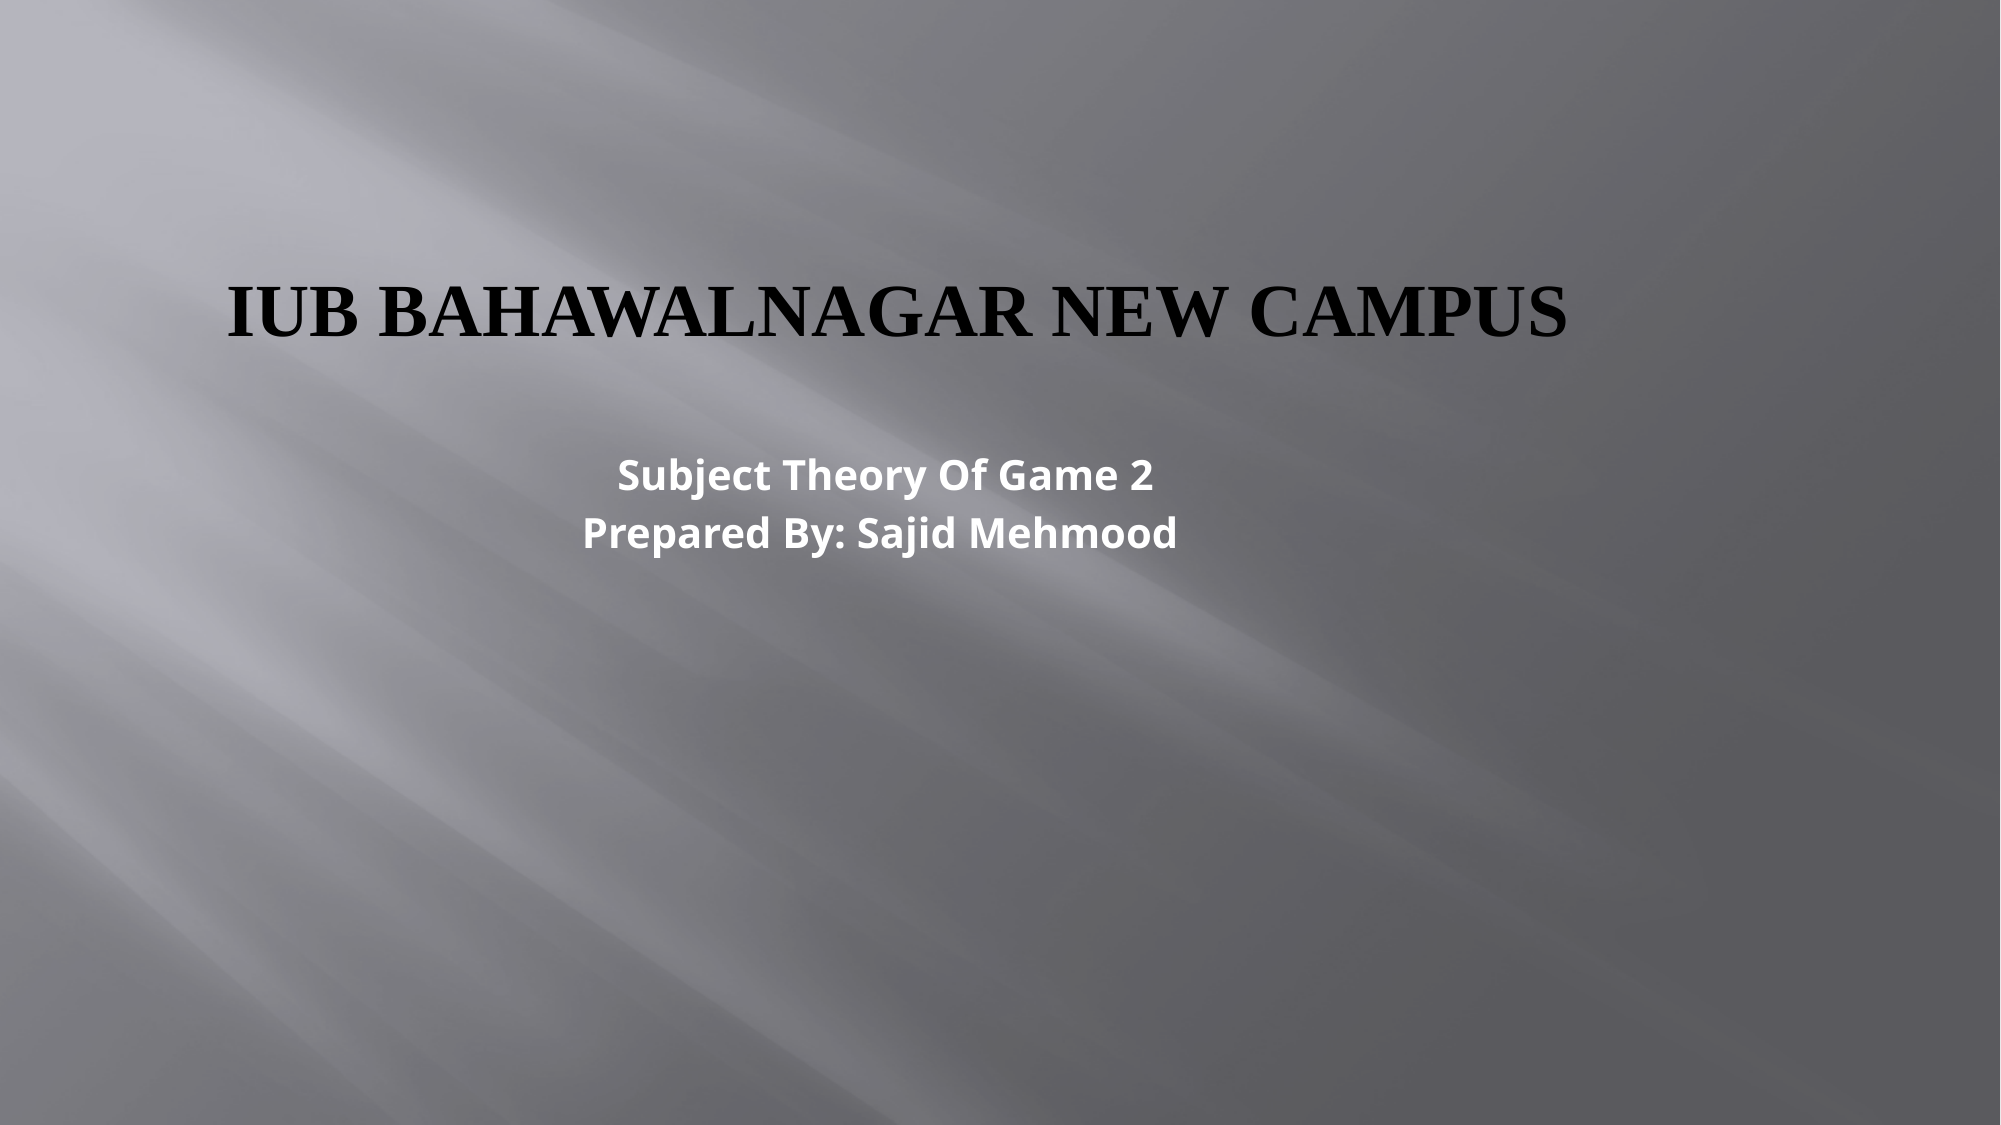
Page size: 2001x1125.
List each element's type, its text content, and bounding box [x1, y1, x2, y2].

title IUB Bahawalnagar New Campus [174, 245, 1622, 352]
subtitle Subject Theory Of Game 2 Prepared By: Sajid Mehmood [189, 441, 1582, 1058]
